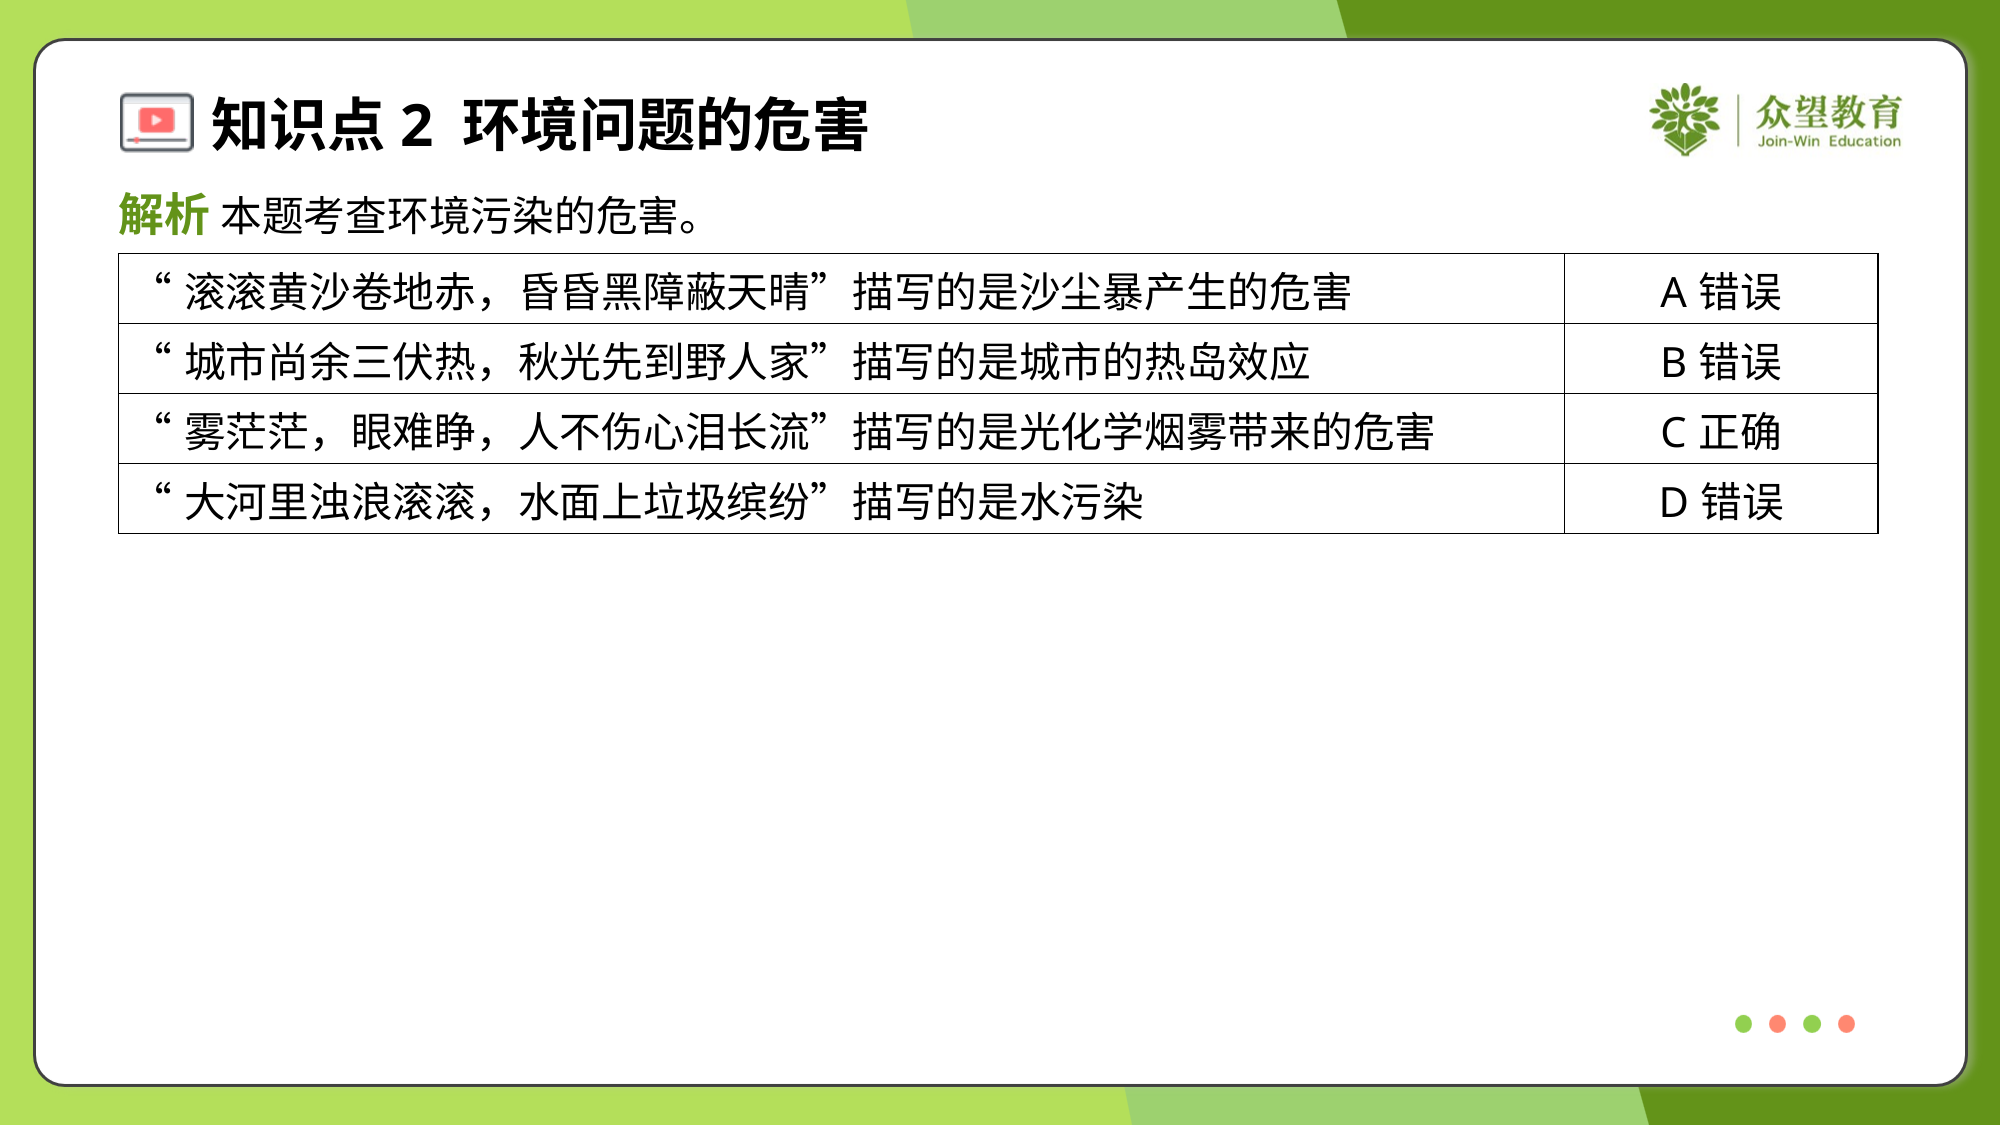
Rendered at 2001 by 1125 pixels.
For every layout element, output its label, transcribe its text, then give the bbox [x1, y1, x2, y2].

table_cell “大河里浊浪滚滚，水面上垃圾缤纷”描写的是水污染 [119, 464, 1564, 533]
table_cell C正确 [1565, 394, 1877, 463]
table_header A错误 [1565, 254, 1877, 323]
table_cell “城市尚余三伏热，秋光先到野人家”描写的是城市的热岛效应 [119, 324, 1564, 393]
picture [0, 0, 2000, 1125]
table_cell D错误 [1565, 464, 1877, 533]
table_cell B错误 [1565, 324, 1877, 393]
text_box 解析 本题考查环境污染的危害。 [118, 159, 1883, 231]
table_header “滚滚黄沙卷地赤，昏昏黑障蔽天晴”描写的是沙尘暴产生的危害 [119, 254, 1564, 323]
table_cell “雾茫茫，眼难睁，人不伤心泪长流”描写的是光化学烟雾带来的危害 [119, 394, 1564, 463]
